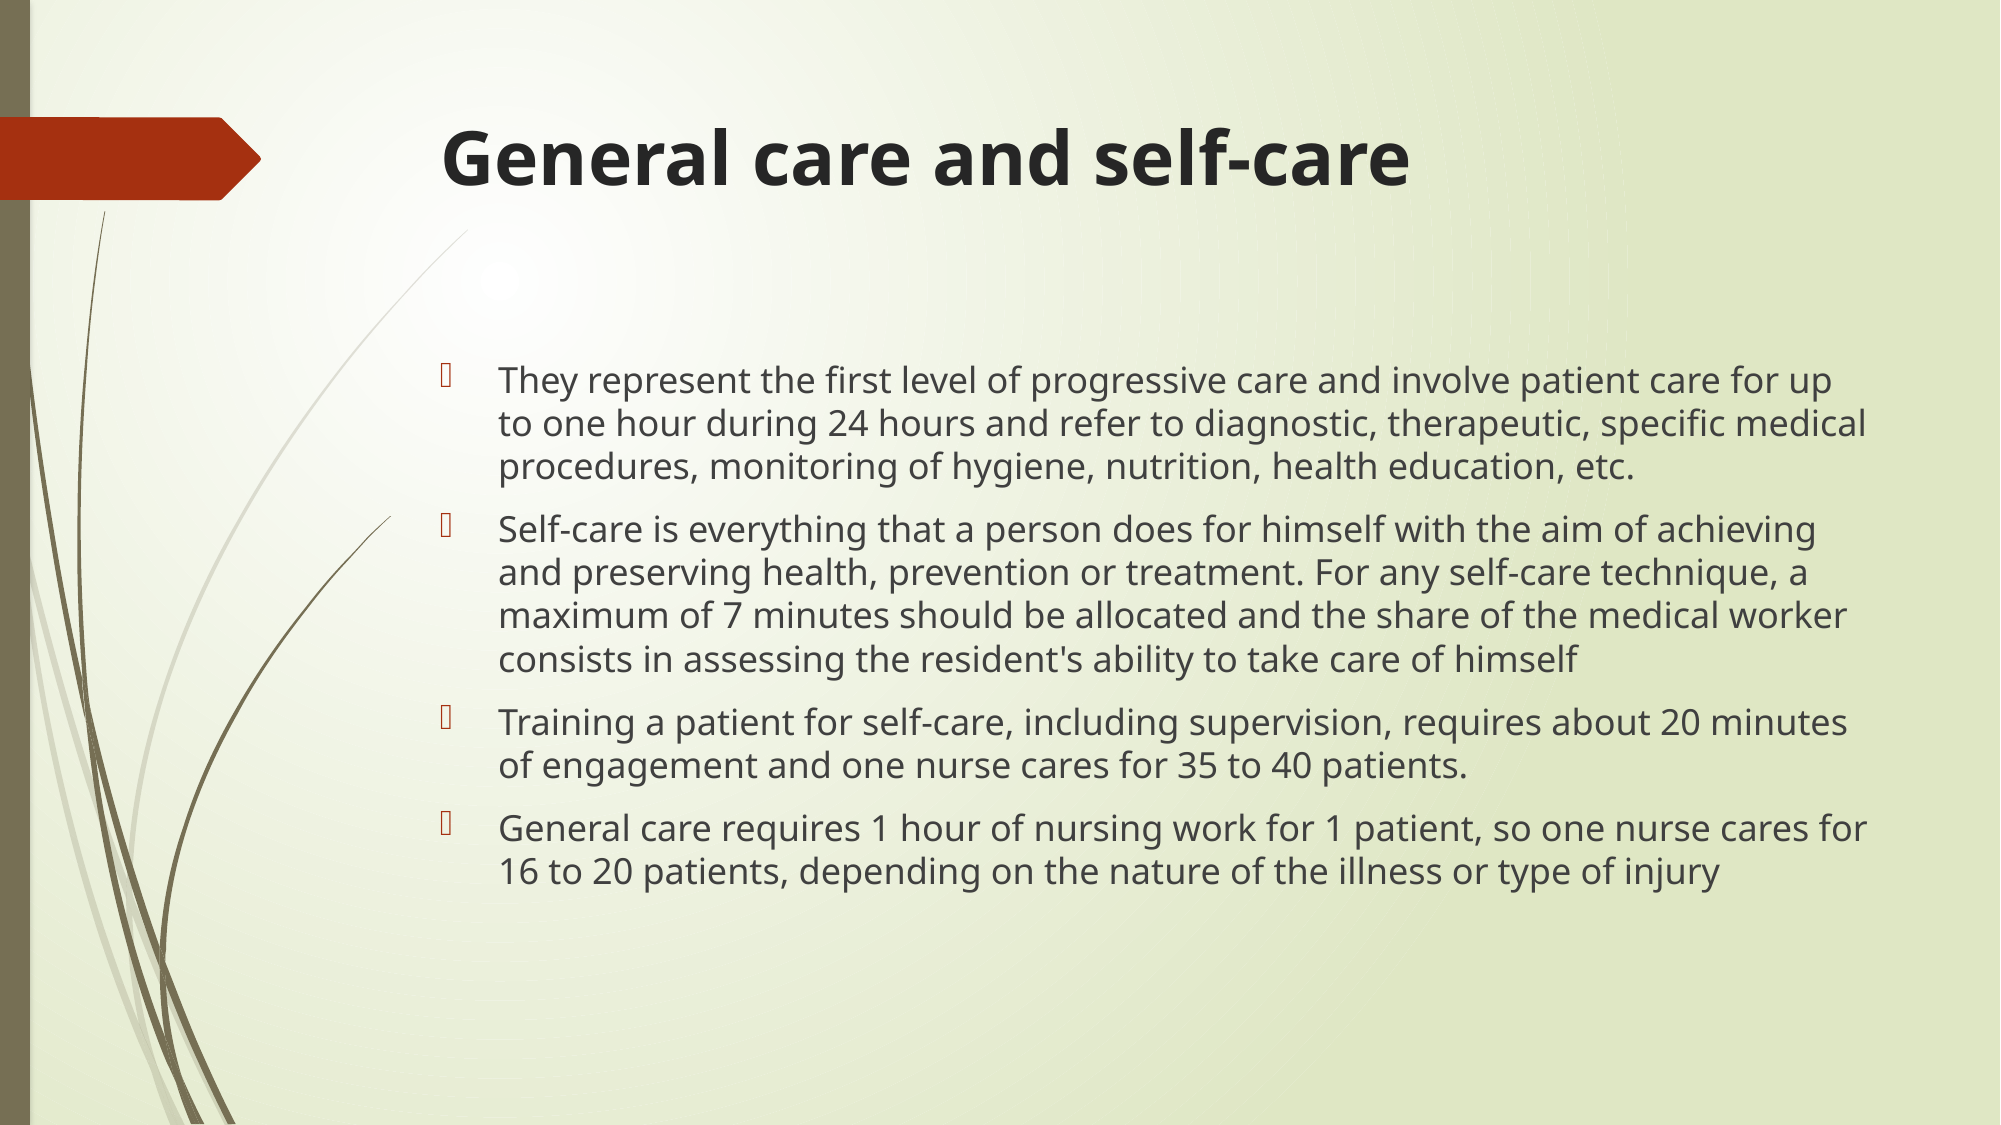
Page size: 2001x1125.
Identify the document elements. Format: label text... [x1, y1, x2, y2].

list They represent the first level of progressive care and involve patient care for up to one hour during 24 hours and refer to diagnostic, therapeutic, specific medical procedures, monitoring of hygiene, nutrition, health education, etc. Self-care is everything that a person does for himself with the aim of achieving and preserving health, prevention or treatment. For any self-care technique, a maximum of 7 minutes should be allocated and the share of the medical worker consists in assessing the resident's ability to take care of himself Training a patient for self-care, including supervision, requires about 20 minutes of engagement and one nurse cares for 35 to 40 patients. General care requires 1 hour of nursing work for 1 patient, so one nurse cares for 16 to 20 patients, depending on the nature of the illness or type of injury [424, 350, 1888, 970]
title General care and self-care [425, 102, 1888, 313]
